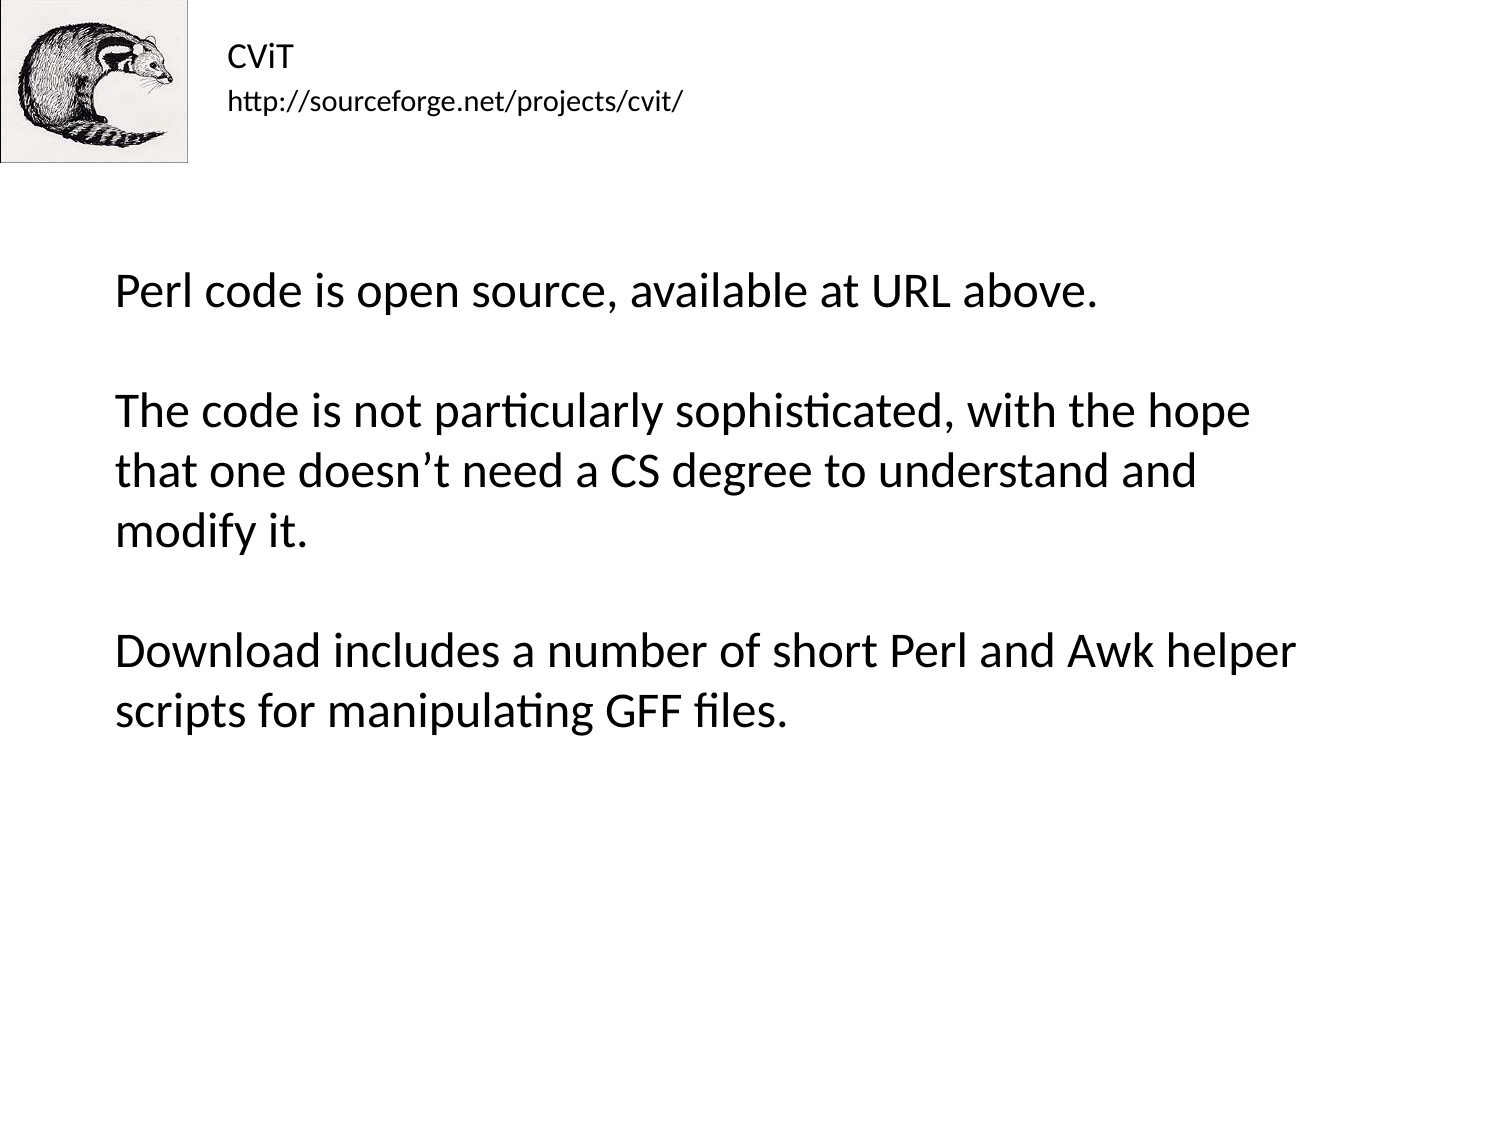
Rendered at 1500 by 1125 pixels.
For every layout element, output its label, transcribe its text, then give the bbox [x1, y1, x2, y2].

title CViT http://sourceforge.net/projects/cvit/ [212, 0, 900, 125]
text_box Perl code is open source, available at URL above. The code is not particularly sophisticated, with the hope that one doesn’t need a CS degree to understand and modify it. Download includes a number of short Perl and Awk helper scripts for manipulating GFF files. [99, 249, 1338, 745]
picture [0, 0, 189, 163]
